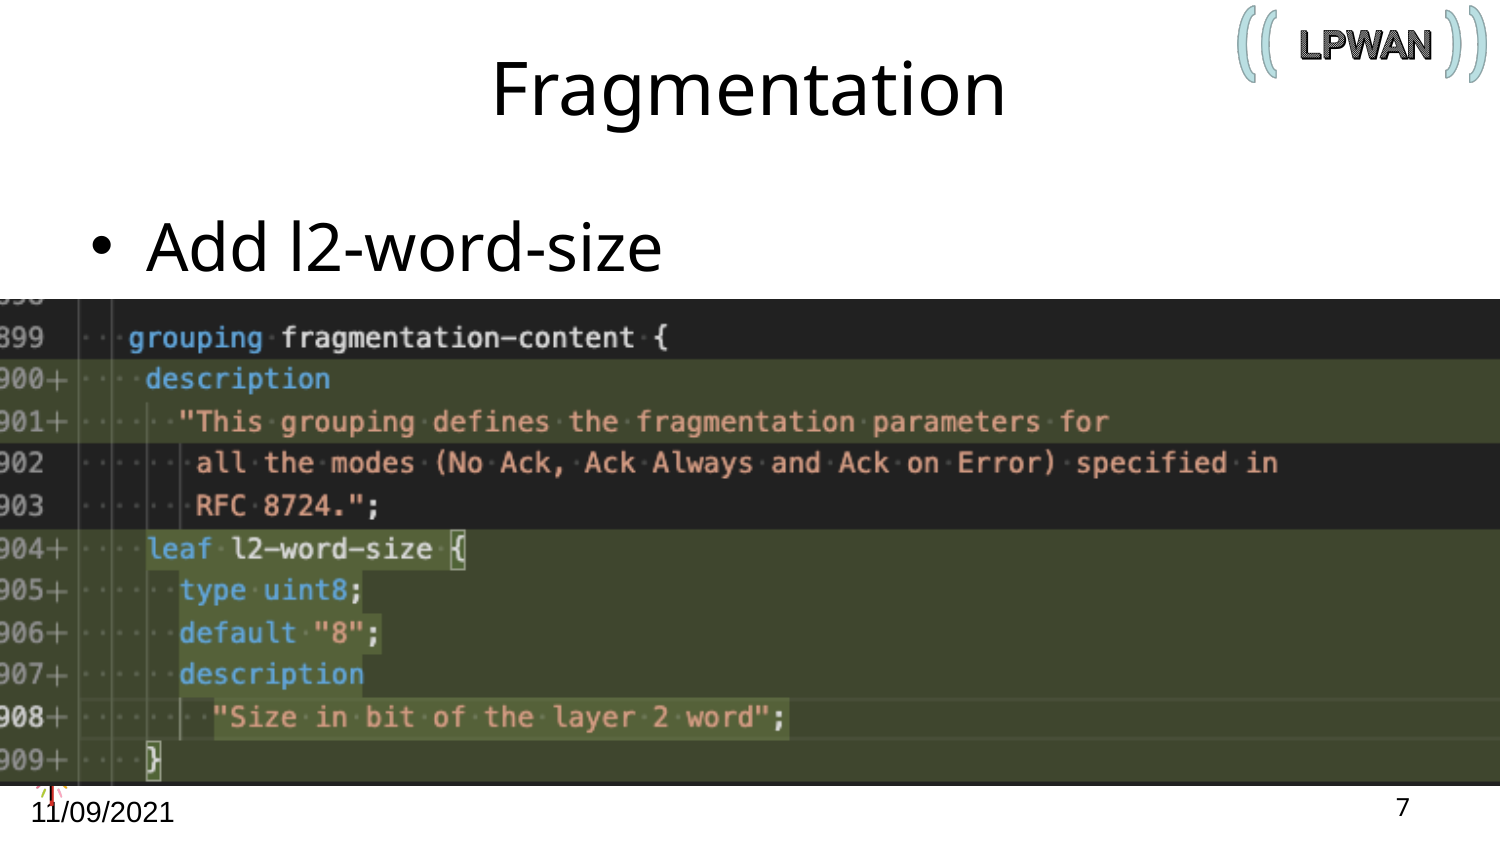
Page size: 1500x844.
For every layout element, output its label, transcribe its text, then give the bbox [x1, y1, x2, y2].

slide_number 7 [1286, 793, 1425, 831]
picture [1237, 5, 1487, 83]
list Add l2-word-size [75, 196, 1425, 297]
title Fragmentation [75, 33, 1425, 139]
picture [0, 299, 1500, 813]
